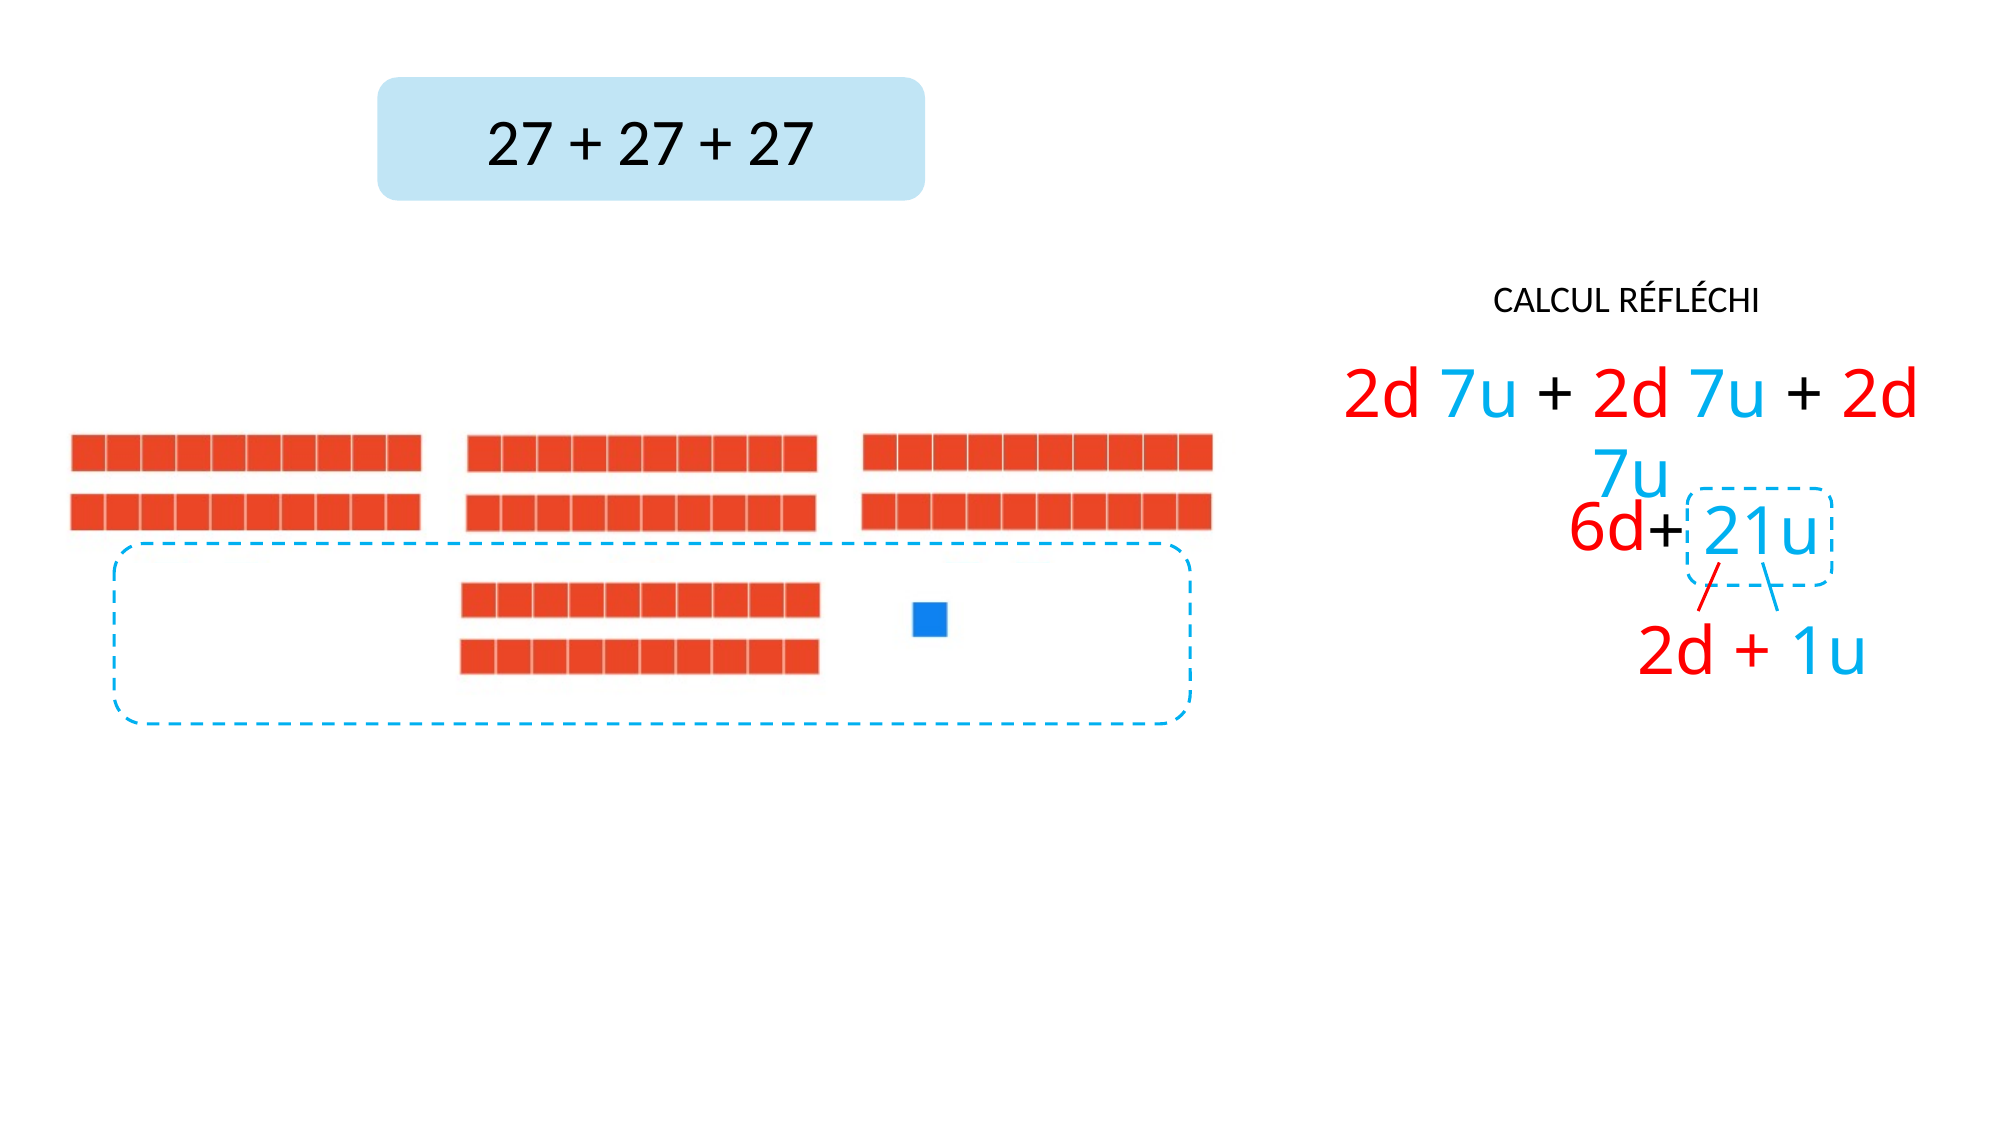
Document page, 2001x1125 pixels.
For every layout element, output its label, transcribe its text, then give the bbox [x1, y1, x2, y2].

text_box [1685, 486, 1834, 587]
picture [0, 358, 1283, 748]
text_box + 21u [1626, 480, 1843, 576]
text_box 27 + 27 + 27 [375, 75, 927, 203]
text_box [1761, 561, 1778, 612]
text_box CALCUL RÉFLÉCHI [1478, 268, 1786, 328]
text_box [1697, 561, 1720, 612]
text_box 2d 7u + 2d 7u + 2d 7u [1297, 343, 1967, 518]
text_box 6d [1306, 476, 1909, 572]
text_box [1021, 563, 1192, 726]
text_box [112, 563, 387, 726]
text_box 2d + 1u [1620, 600, 1886, 696]
